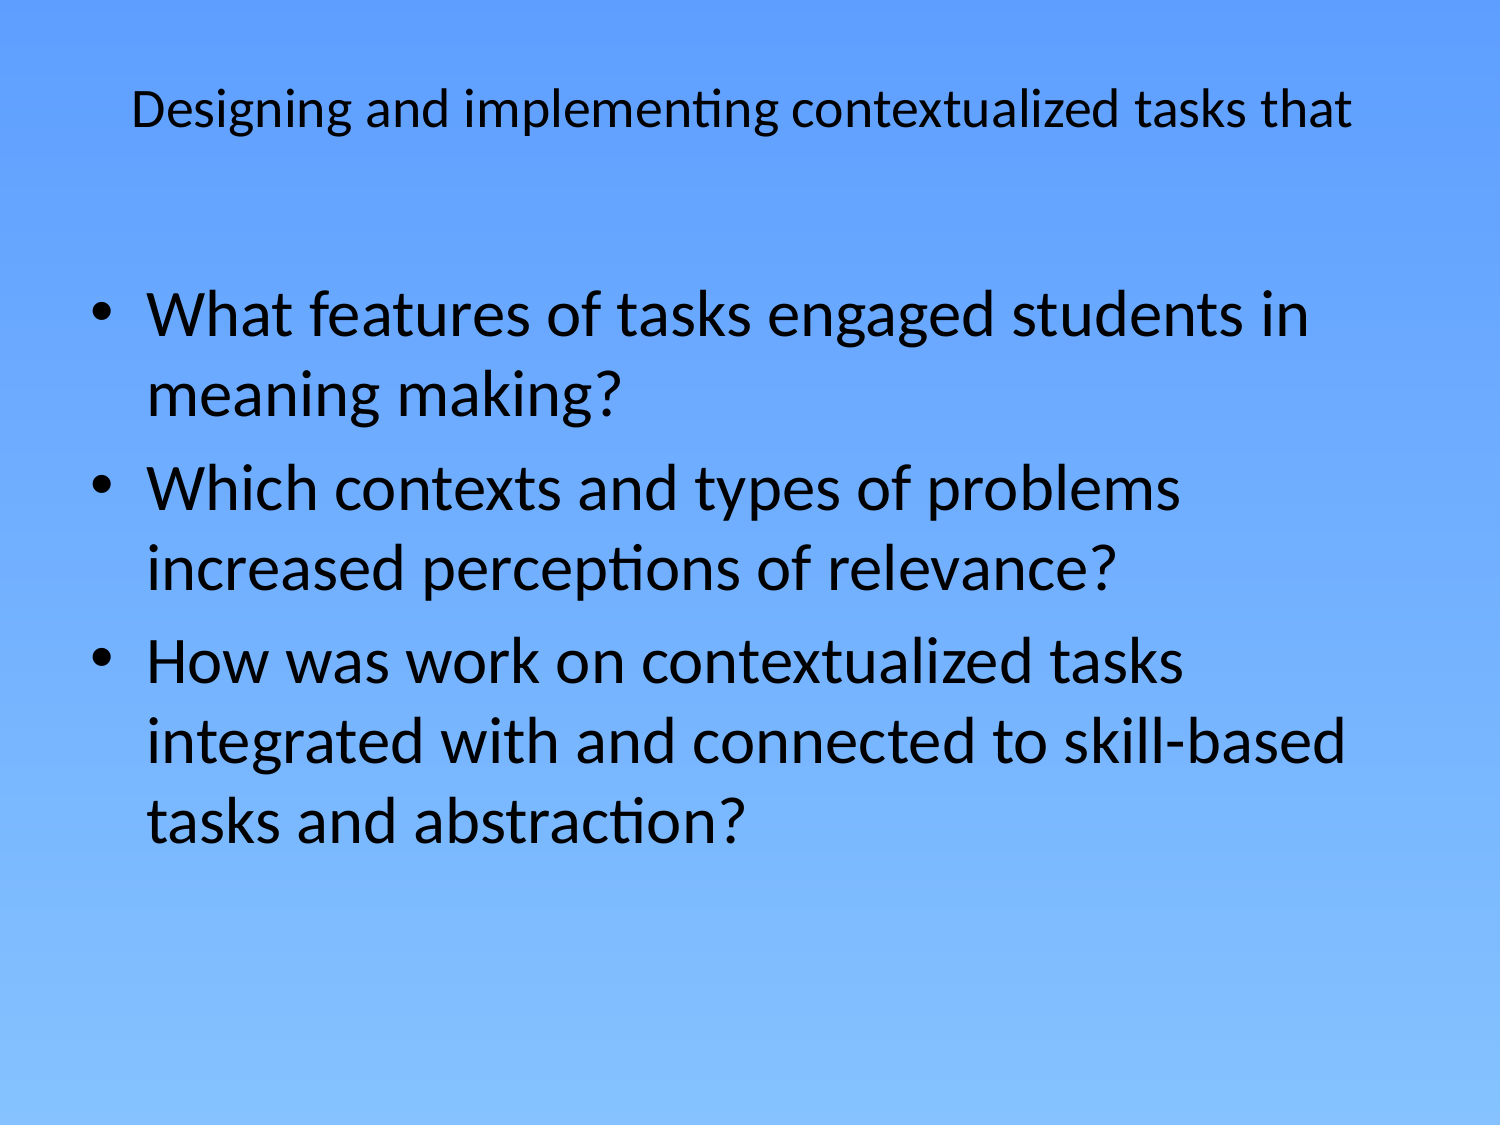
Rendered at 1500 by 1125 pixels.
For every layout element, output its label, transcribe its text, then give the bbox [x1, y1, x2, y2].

title Designing and implementing contextualized tasks that [75, 45, 1425, 233]
list What features of tasks engaged students in meaning making? Which contexts and types of problems increased perceptions of relevance? How was work on contextualized tasks integrated with and connected to skill-based tasks and abstraction? [75, 262, 1425, 1005]
